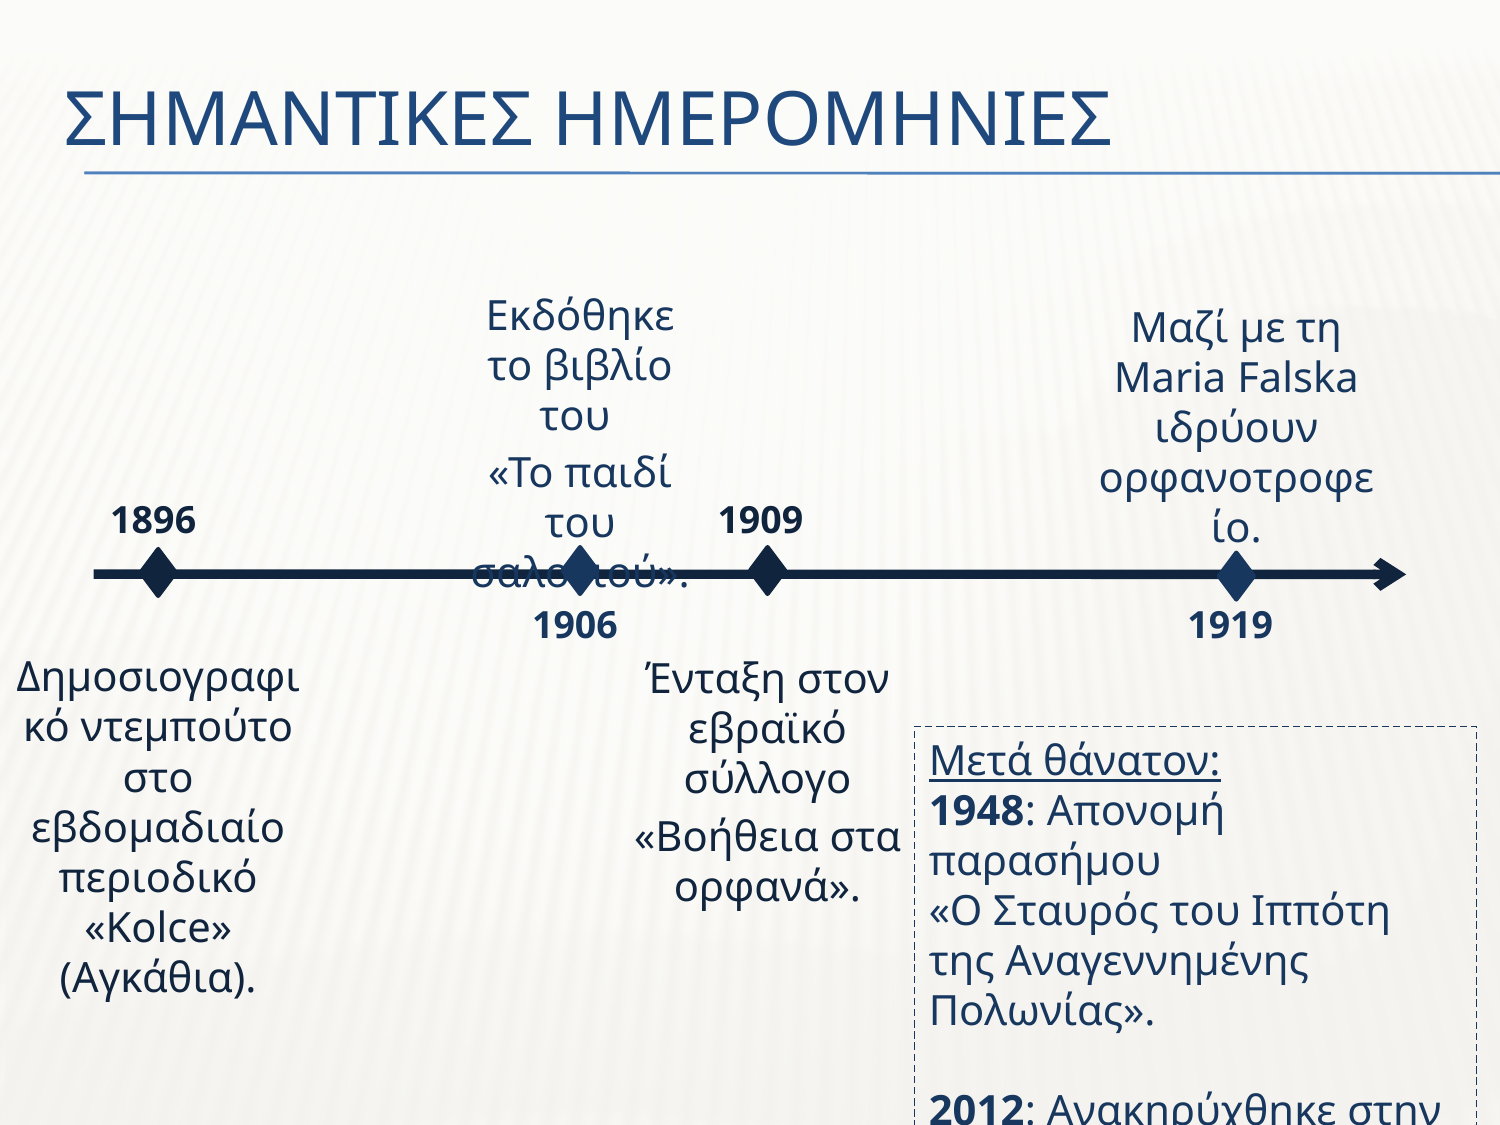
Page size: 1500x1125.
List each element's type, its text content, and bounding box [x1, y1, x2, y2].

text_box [1077, 292, 1395, 655]
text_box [0, 488, 317, 962]
text_box Μετά θάνατον: 1948: Απονομή παρασήμου «Ο Σταυρός του Ιππότη της Αναγεννημένης Πολωνίας». 2012: Ανακηρύχθηκε στην Πολωνία «Έτος Κόρτσακ». [914, 726, 1477, 1125]
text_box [444, 280, 716, 655]
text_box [609, 488, 927, 921]
title σημαντικεσ ημερομηνιεσ [49, 46, 1475, 185]
